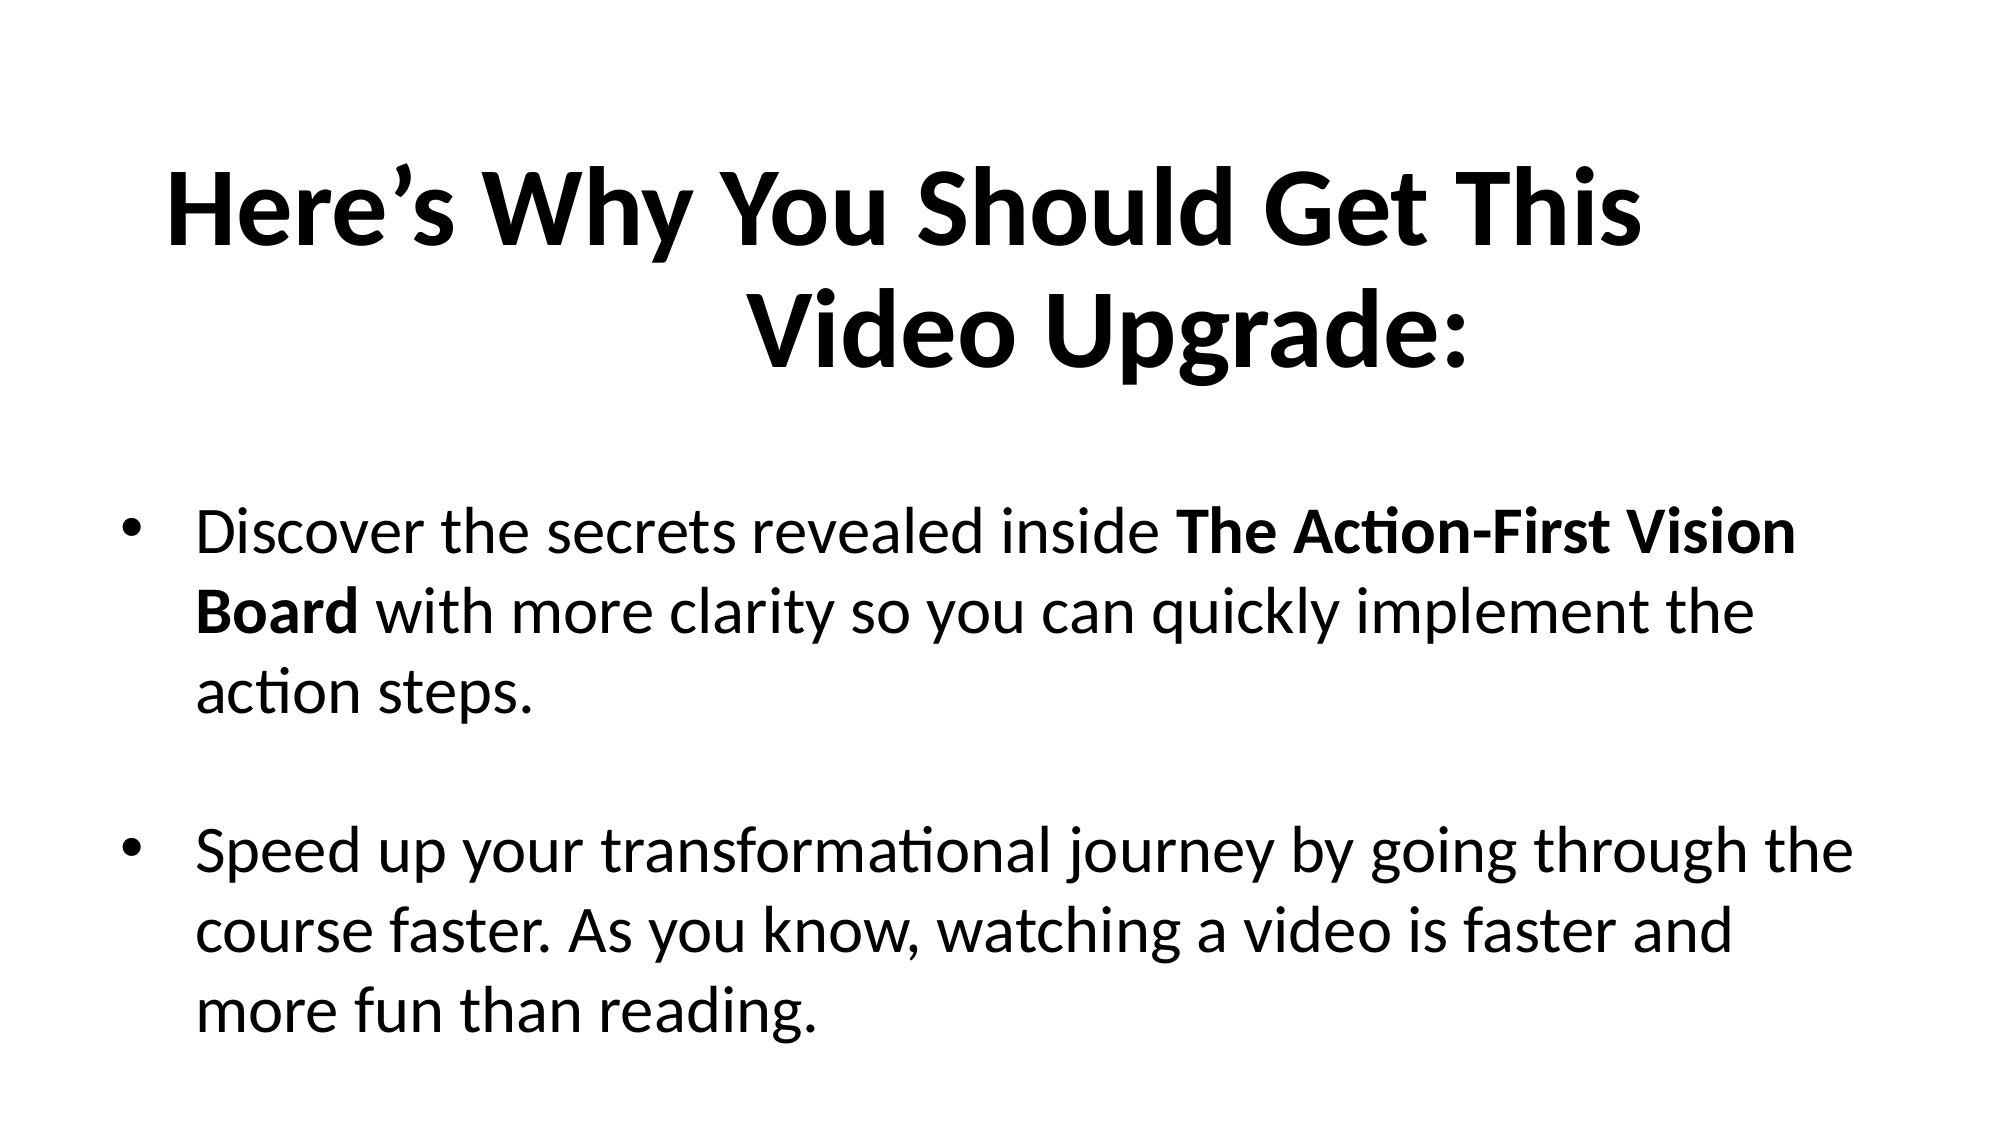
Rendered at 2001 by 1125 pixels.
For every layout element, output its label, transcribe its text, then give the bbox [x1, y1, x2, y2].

title Here’s Why You Should Get This Video Upgrade: [144, 350, 1870, 399]
text_box Discover the secrets revealed inside The Action-First Vision Board with more clarity so you can quickly implement the action steps. Speed up your transformational journey by going through the course faster. As you know, watching a video is faster and more fun than reading. [105, 399, 1910, 1054]
